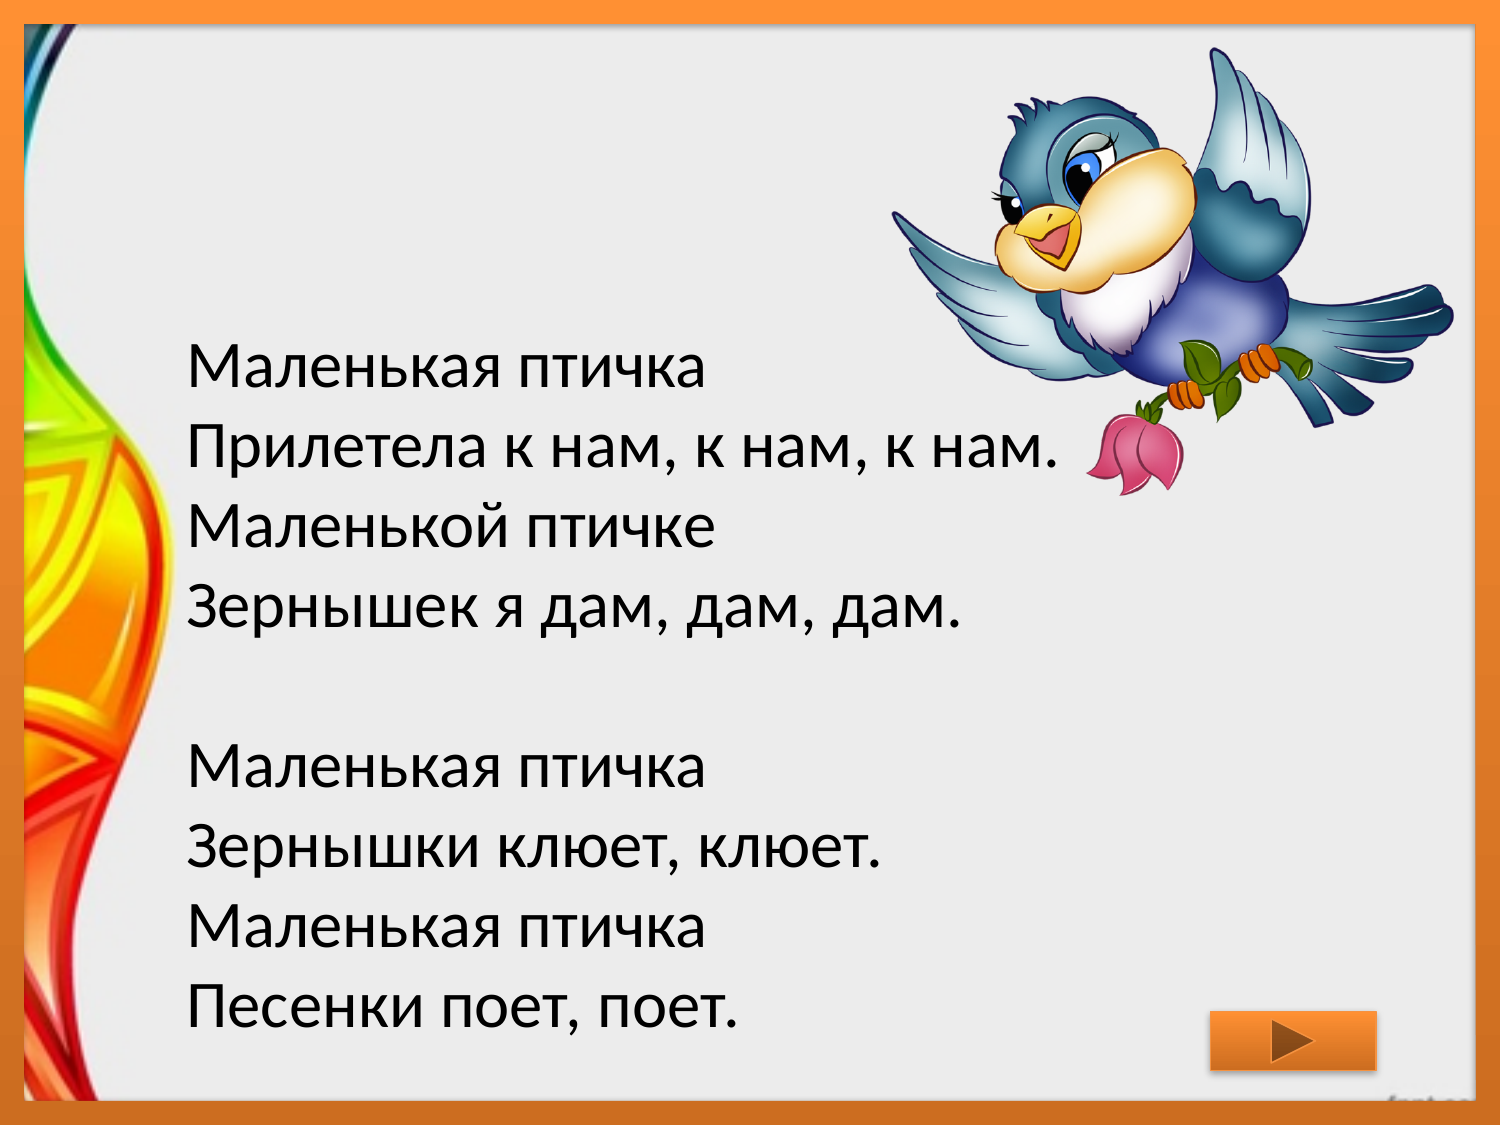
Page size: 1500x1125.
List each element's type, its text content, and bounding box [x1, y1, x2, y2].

text_box [1210, 1011, 1377, 1071]
list Маленькая птичка Прилетела к нам, к нам, к нам. Маленькой птичке Зернышек я дам, дам, дам. Маленькая птичка Зернышки клюет, клюет. Маленькая птичка Песенки поет, поет. [171, 313, 1211, 1056]
picture [24, 24, 1475, 1100]
